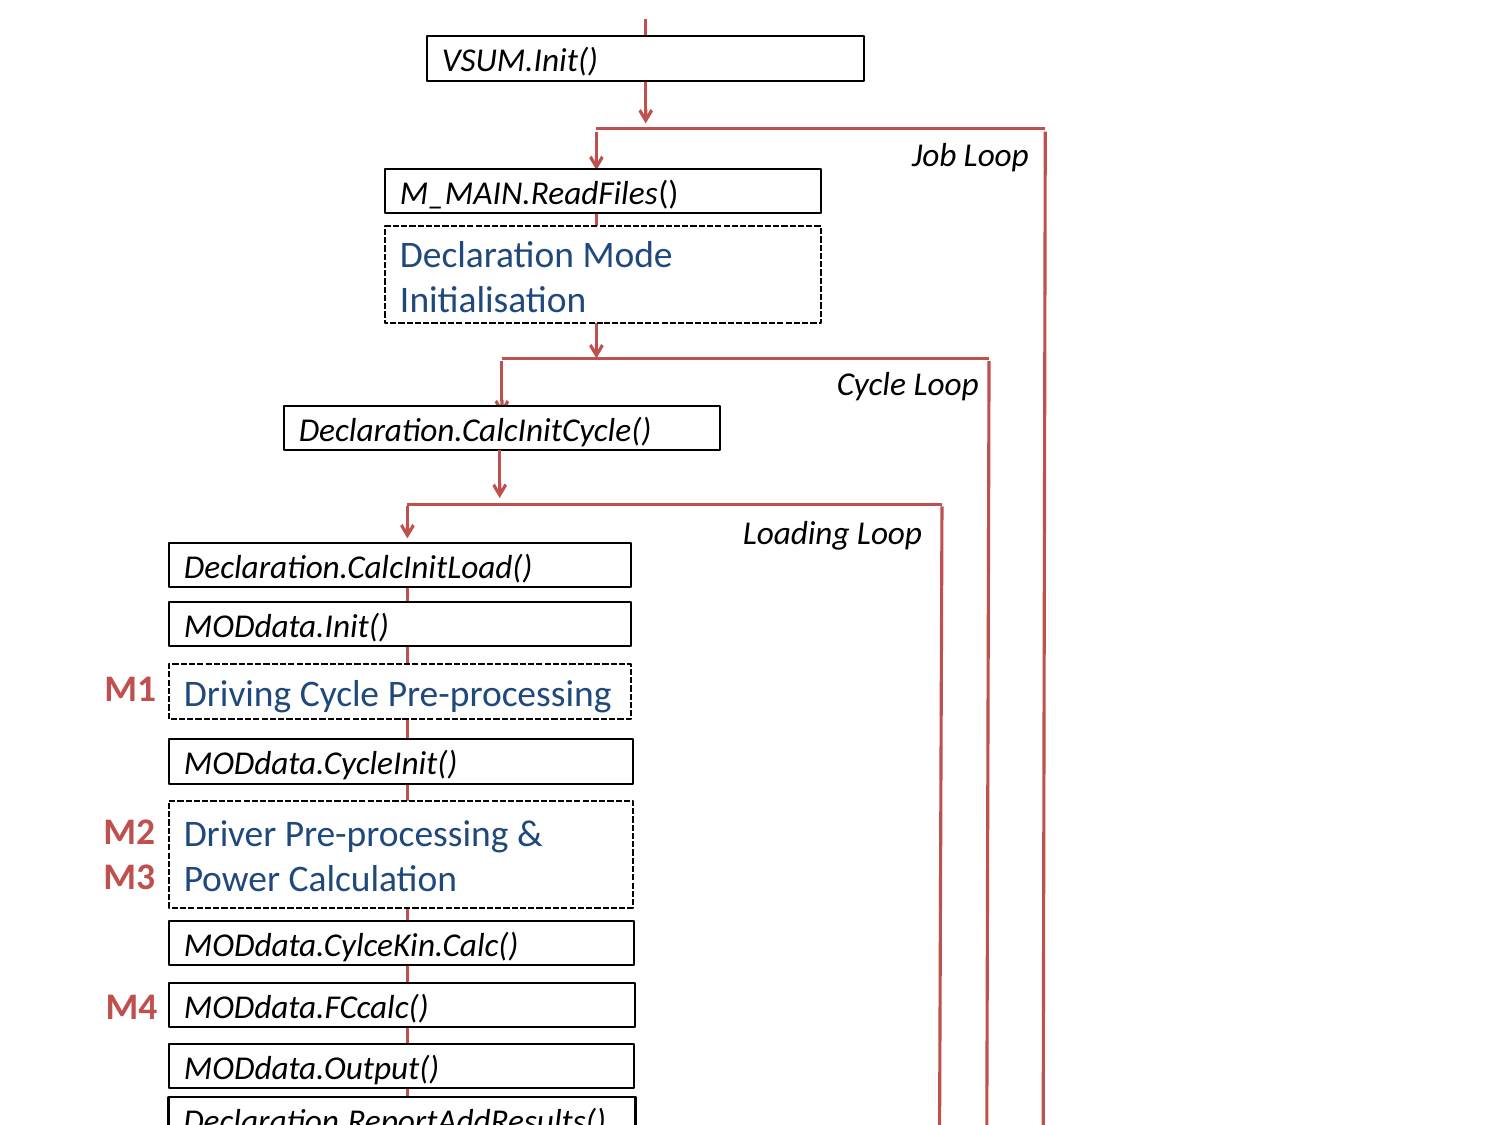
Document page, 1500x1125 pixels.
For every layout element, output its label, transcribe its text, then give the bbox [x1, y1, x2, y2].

text_box Declaration.ReportAddResults() [168, 1096, 402, 1125]
text_box MODdata.Init() [169, 602, 402, 647]
text_box Driving Cycle Pre-processing [169, 664, 402, 720]
text_box Declaration Mode Initialisation [385, 226, 590, 324]
text_box VSUM.Init() [651, 36, 865, 81]
text_box VSUM.Init() [427, 36, 641, 81]
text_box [501, 358, 990, 1125]
text_box M2 M3 [88, 799, 171, 905]
text_box M1 [89, 656, 172, 717]
text_box M4 [90, 974, 173, 1035]
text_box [596, 128, 1046, 1125]
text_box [407, 504, 943, 1125]
text_box MODdata.CylceKin.Calc() [169, 920, 402, 966]
text_box MODdata.CycleInit() [169, 739, 402, 784]
text_box MODdata.FCcalc() [173, 982, 402, 1027]
text_box MODdata.Output() [169, 1043, 402, 1088]
text_box Driver Pre-processing & Power Calculation [169, 800, 402, 908]
text_box Declaration.CalcInitCycle() [284, 406, 496, 451]
text_box Declaration.CalcInitLoad() [169, 543, 402, 588]
text_box M_MAIN.ReadFiles() [385, 169, 591, 214]
